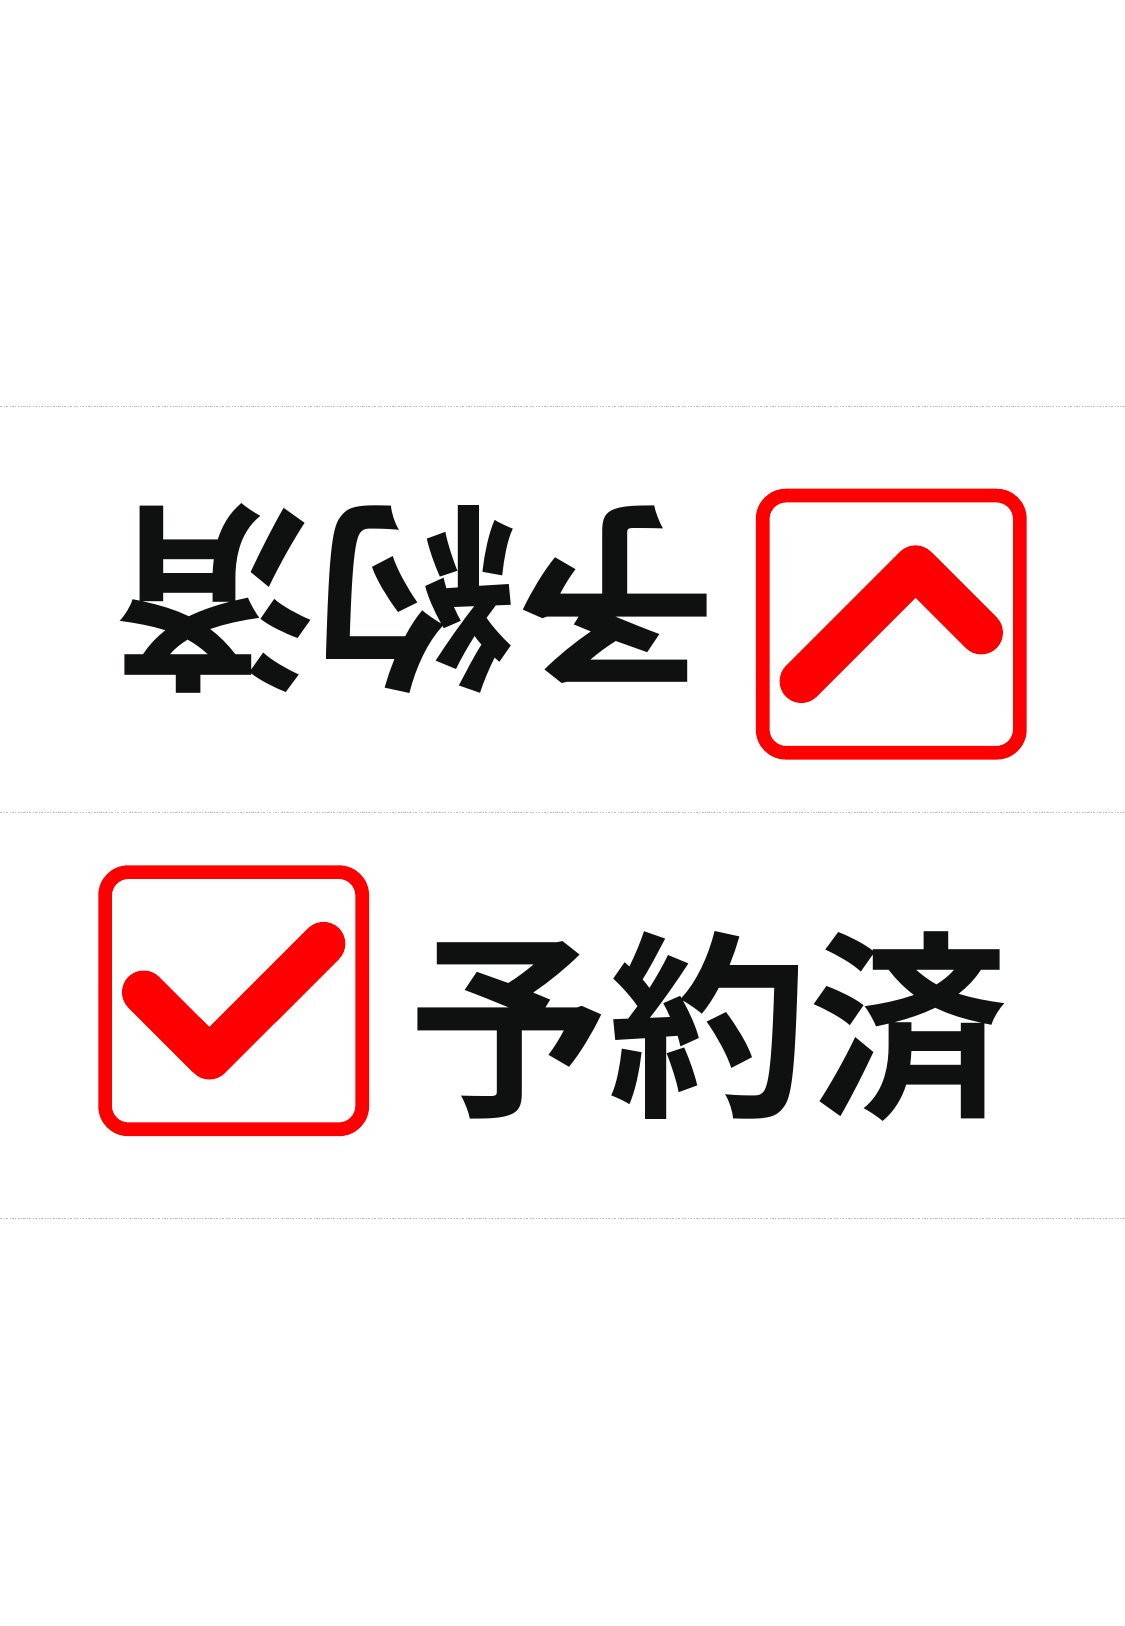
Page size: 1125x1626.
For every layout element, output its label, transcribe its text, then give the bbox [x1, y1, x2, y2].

text_box [97, 864, 371, 1138]
text_box 予約済 [393, 894, 1024, 1149]
text_box 予約済 [101, 476, 732, 731]
text_box [754, 487, 1028, 761]
